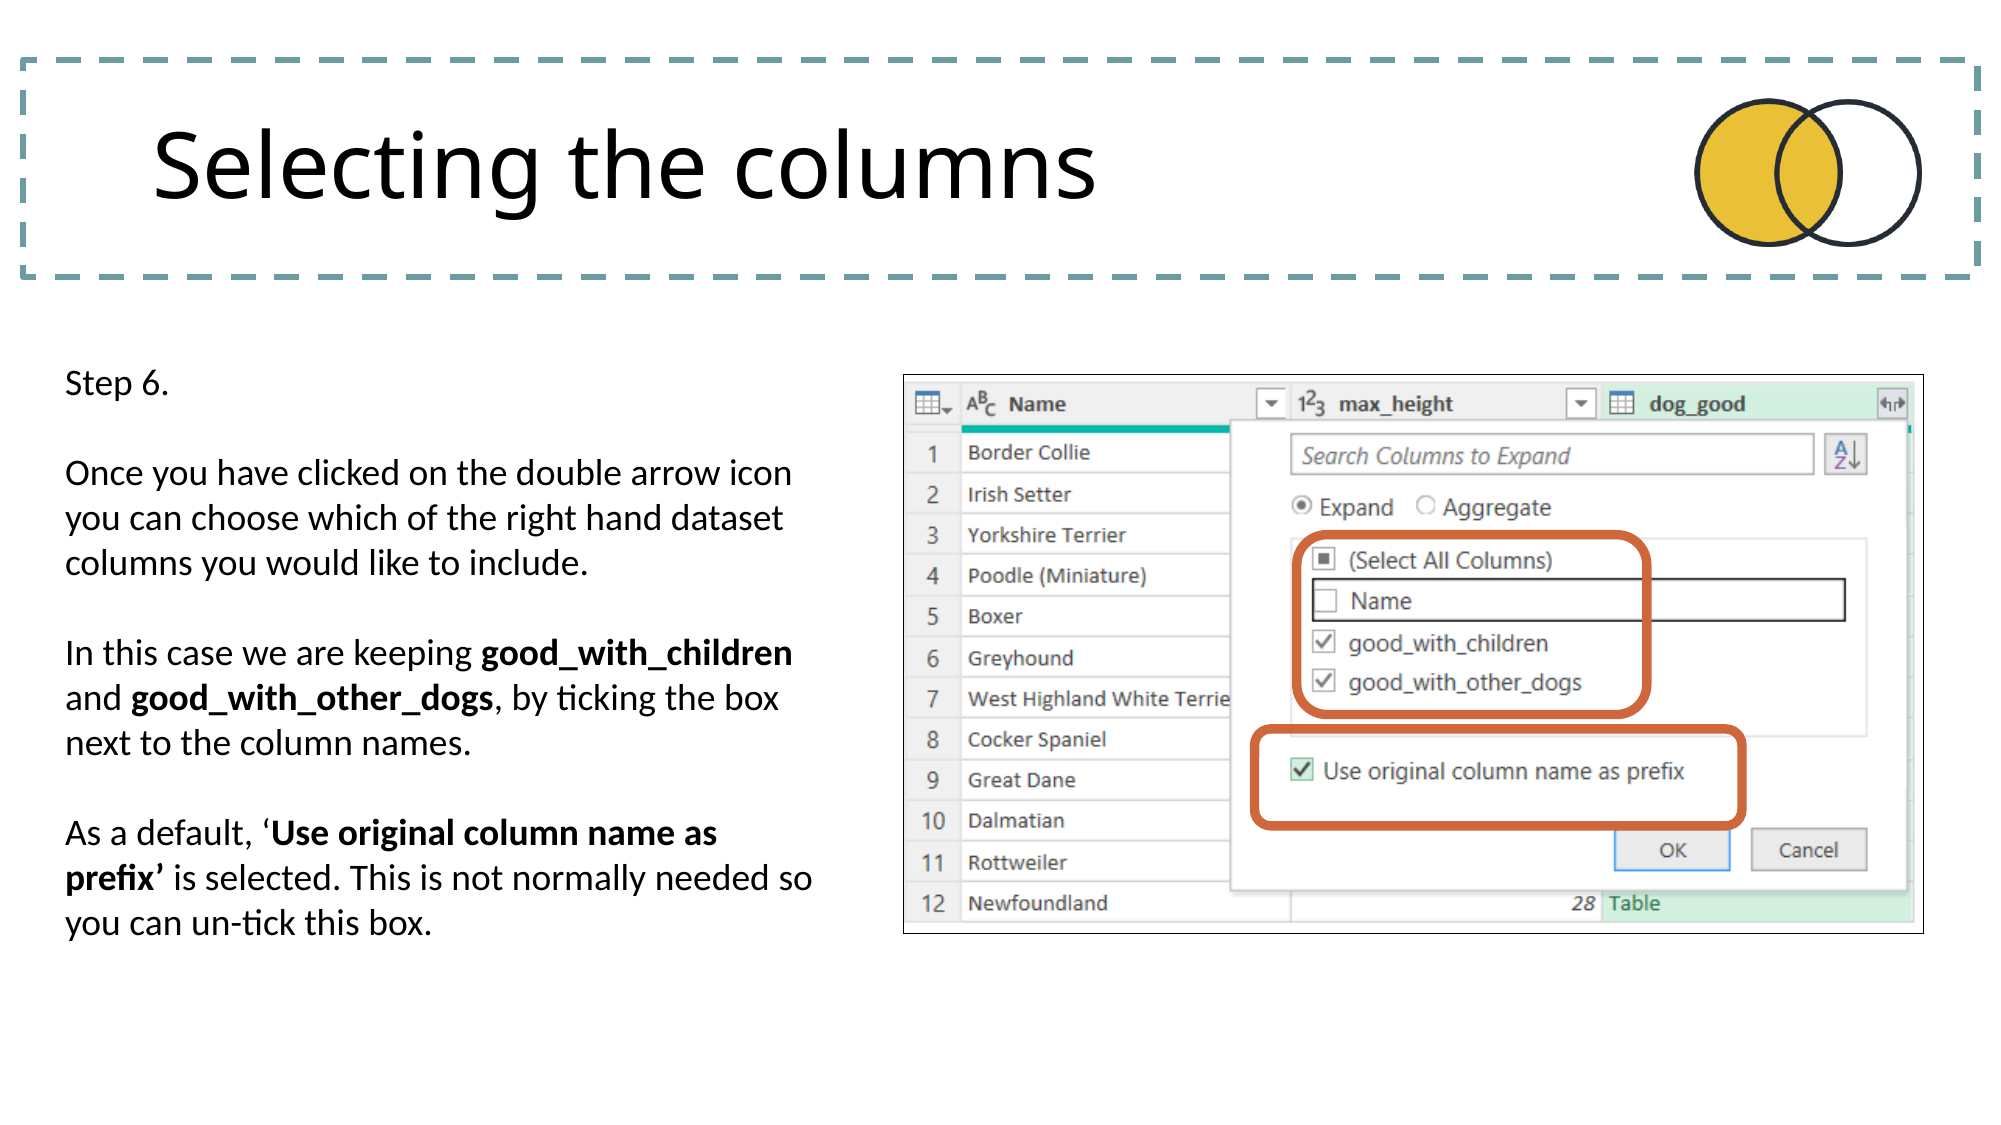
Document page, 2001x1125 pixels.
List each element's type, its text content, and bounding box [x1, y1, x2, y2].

title Selecting the columns [137, 59, 1863, 278]
picture [903, 374, 1924, 934]
picture [1694, 98, 1922, 248]
text_box Step 6. Once you have clicked on the double arrow icon you can choose which of the right hand dataset columns you would like to include. In this case we are keeping good_with_children and good_with_other_dogs, by ticking the box next to the column names. As a default, ‘Use original column name as prefix’ is selected. This is not normally needed so you can un-tick this box. [50, 351, 836, 951]
